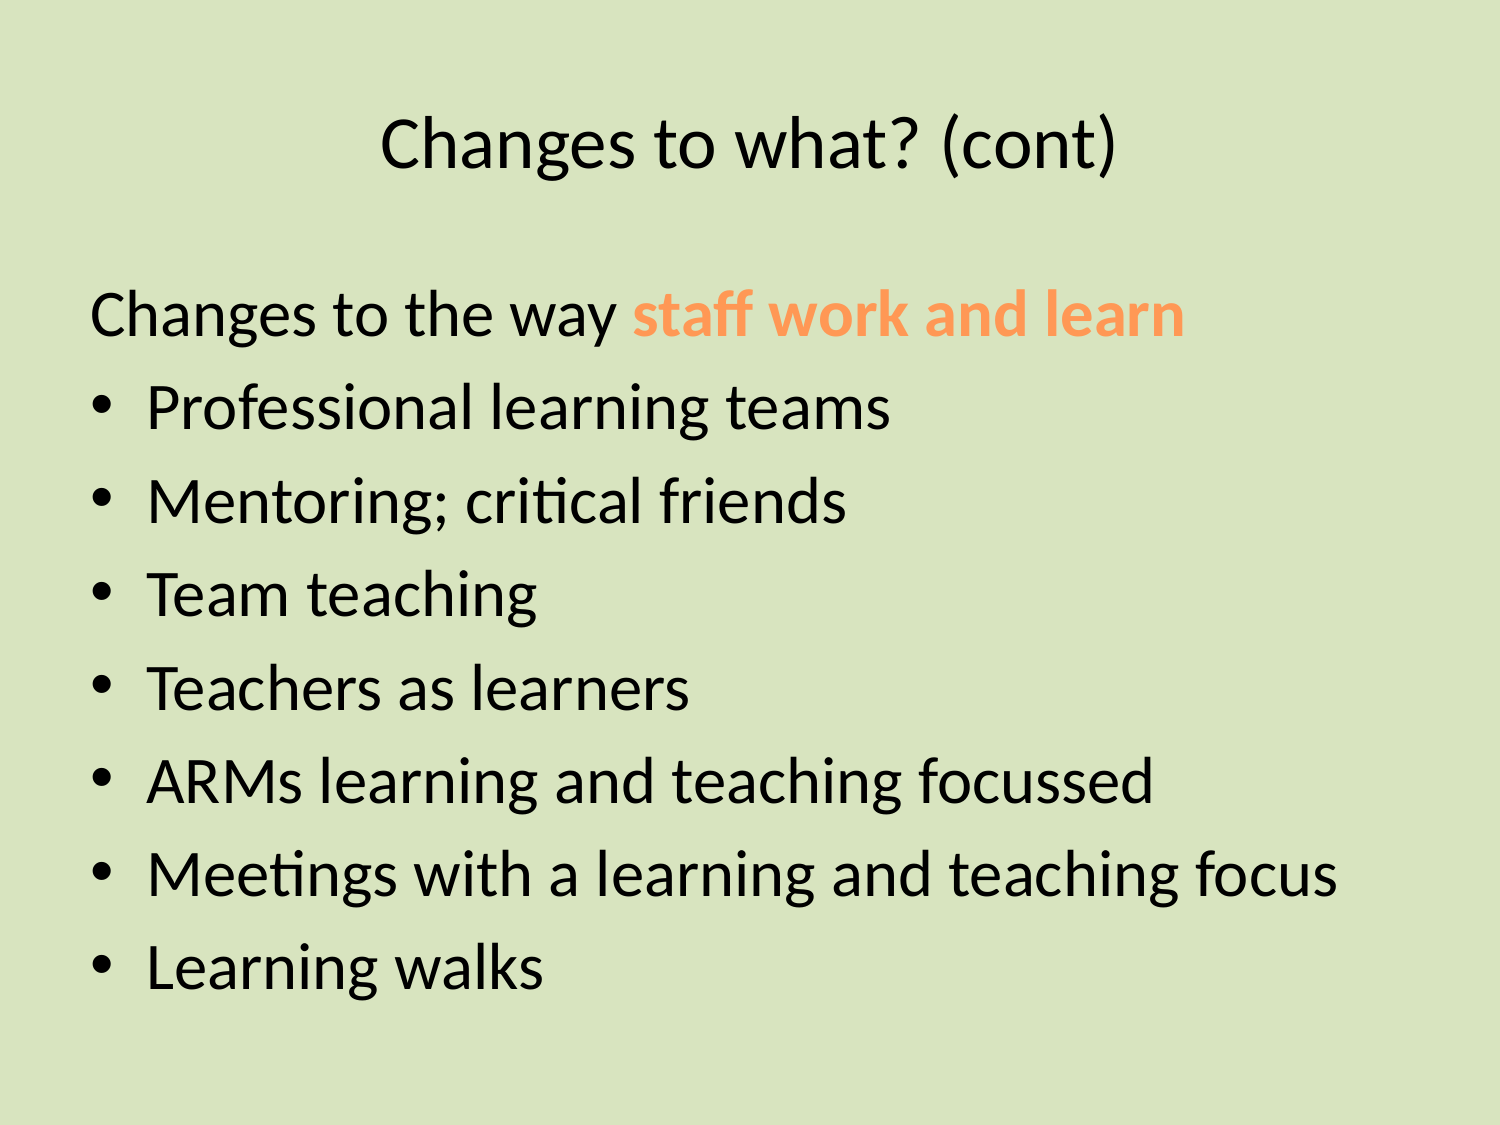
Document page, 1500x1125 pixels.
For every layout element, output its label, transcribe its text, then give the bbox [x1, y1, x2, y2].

list Changes to the way staff work and learn Professional learning teams Mentoring; critical friends Team teaching Teachers as learners ARMs learning and teaching focussed Meetings with a learning and teaching focus Learning walks [75, 262, 1425, 1025]
title Changes to what? (cont) [75, 45, 1425, 233]
